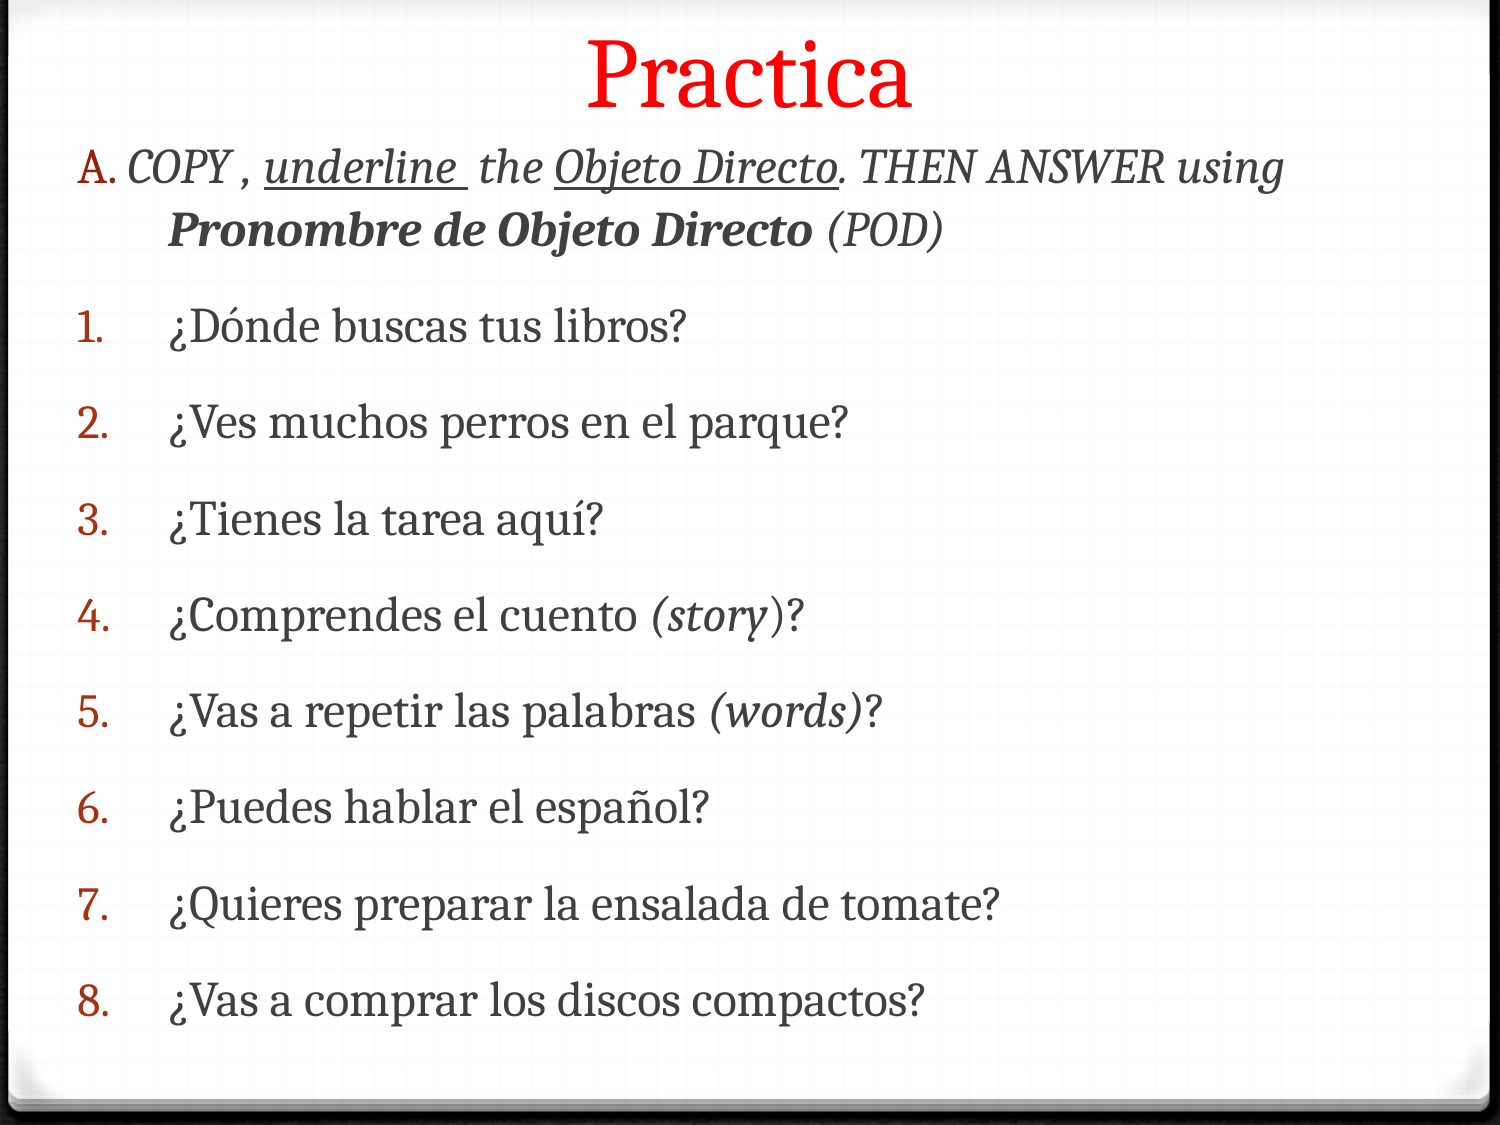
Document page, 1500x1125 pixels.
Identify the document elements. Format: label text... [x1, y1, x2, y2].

picture [0, 0, 1500, 1125]
text_box A. COPY , underline the Objeto Directo. THEN ANSWER using Pronombre de Objeto Directo (POD) ¿Dónde buscas tus libros? ¿Ves muchos perros en el parque? ¿Tienes la tarea aquí? ¿Comprendes el cuento (story)? ¿Vas a repetir las palabras (words)? ¿Puedes hablar el español? ¿Quieres preparar la ensalada de tomate? ¿Vas a comprar los discos compactos? [62, 124, 1388, 1038]
text_box Practica [90, 0, 1410, 237]
